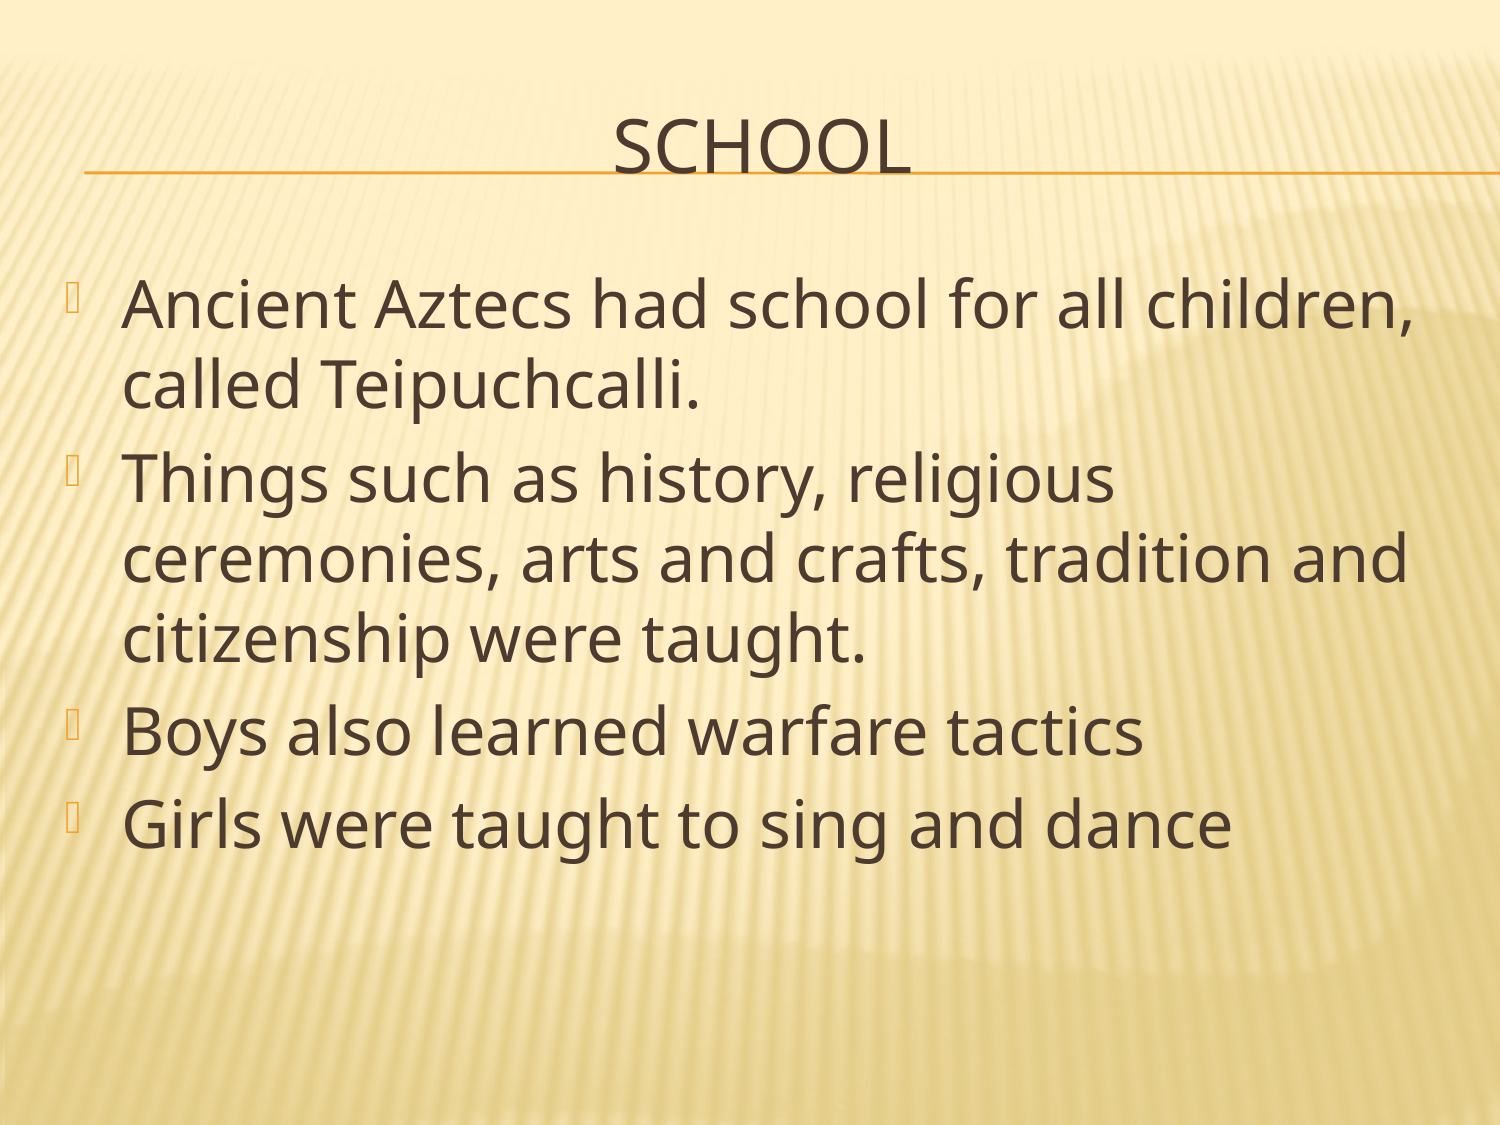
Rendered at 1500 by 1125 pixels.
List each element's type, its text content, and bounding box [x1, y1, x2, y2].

title School [50, 75, 1475, 213]
list Ancient Aztecs had school for all children, called Teipuchcalli. Things such as history, religious ceremonies, arts and crafts, tradition and citizenship were taught. Boys also learned warfare tactics Girls were taught to sing and dance [50, 254, 1475, 998]
